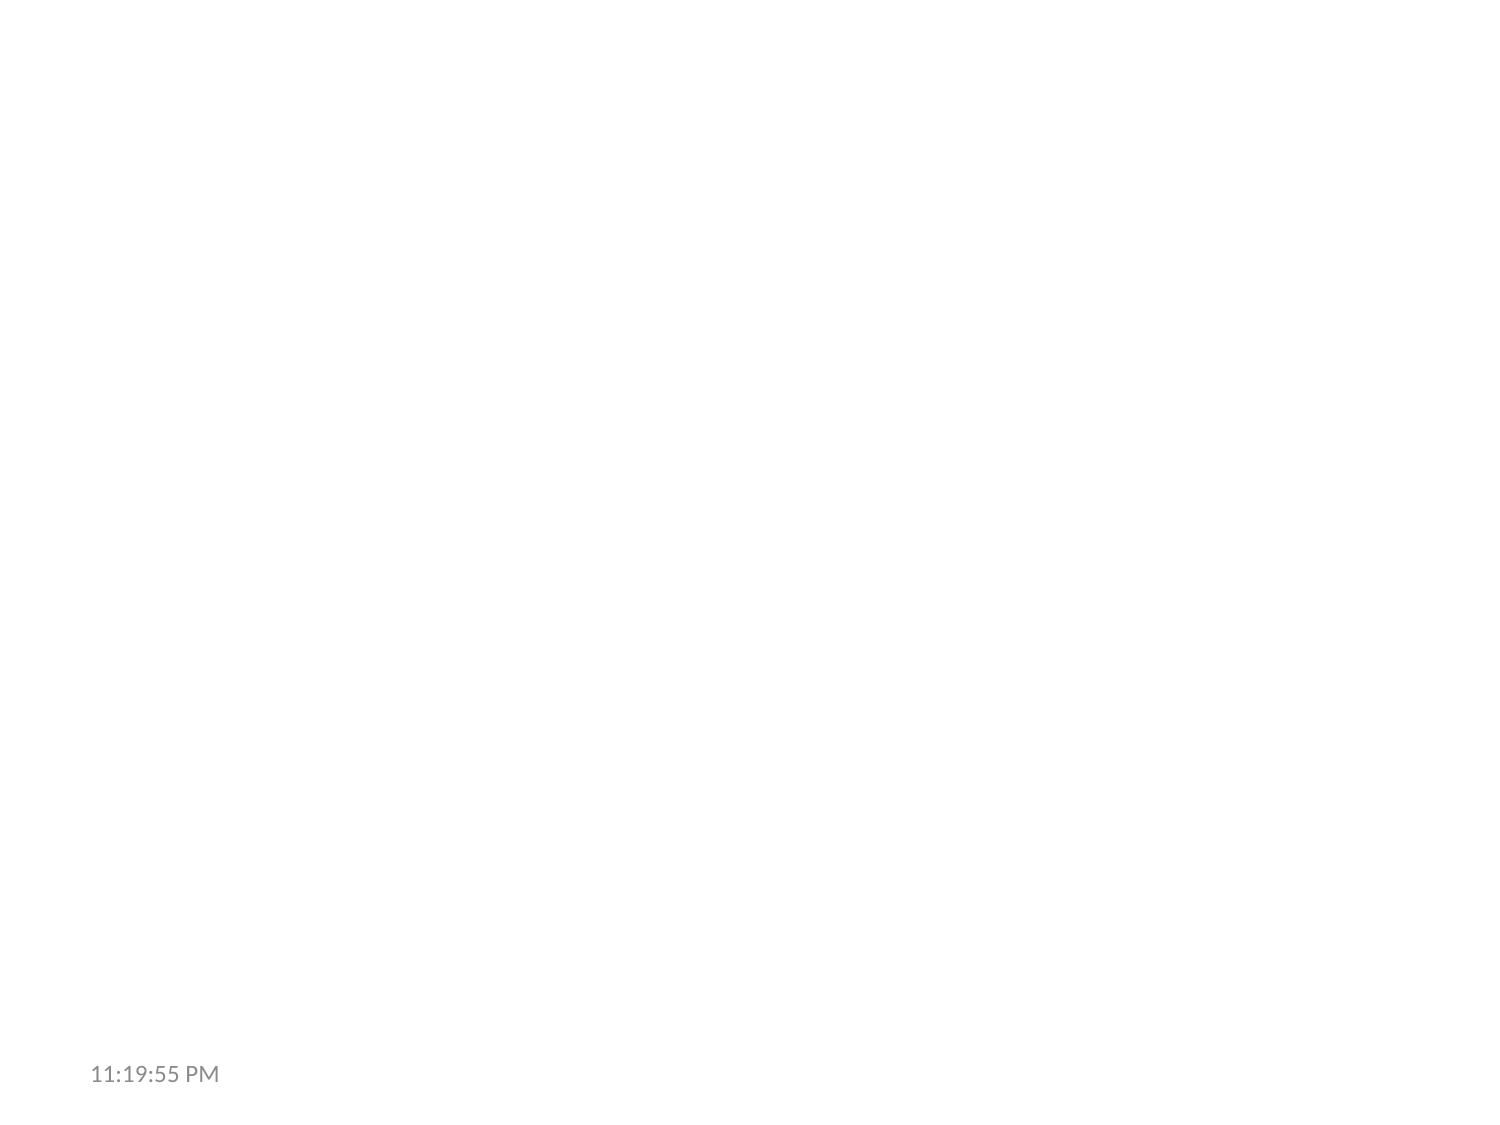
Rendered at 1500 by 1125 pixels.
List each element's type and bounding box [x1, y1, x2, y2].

slide_number [75, 1042, 425, 1103]
